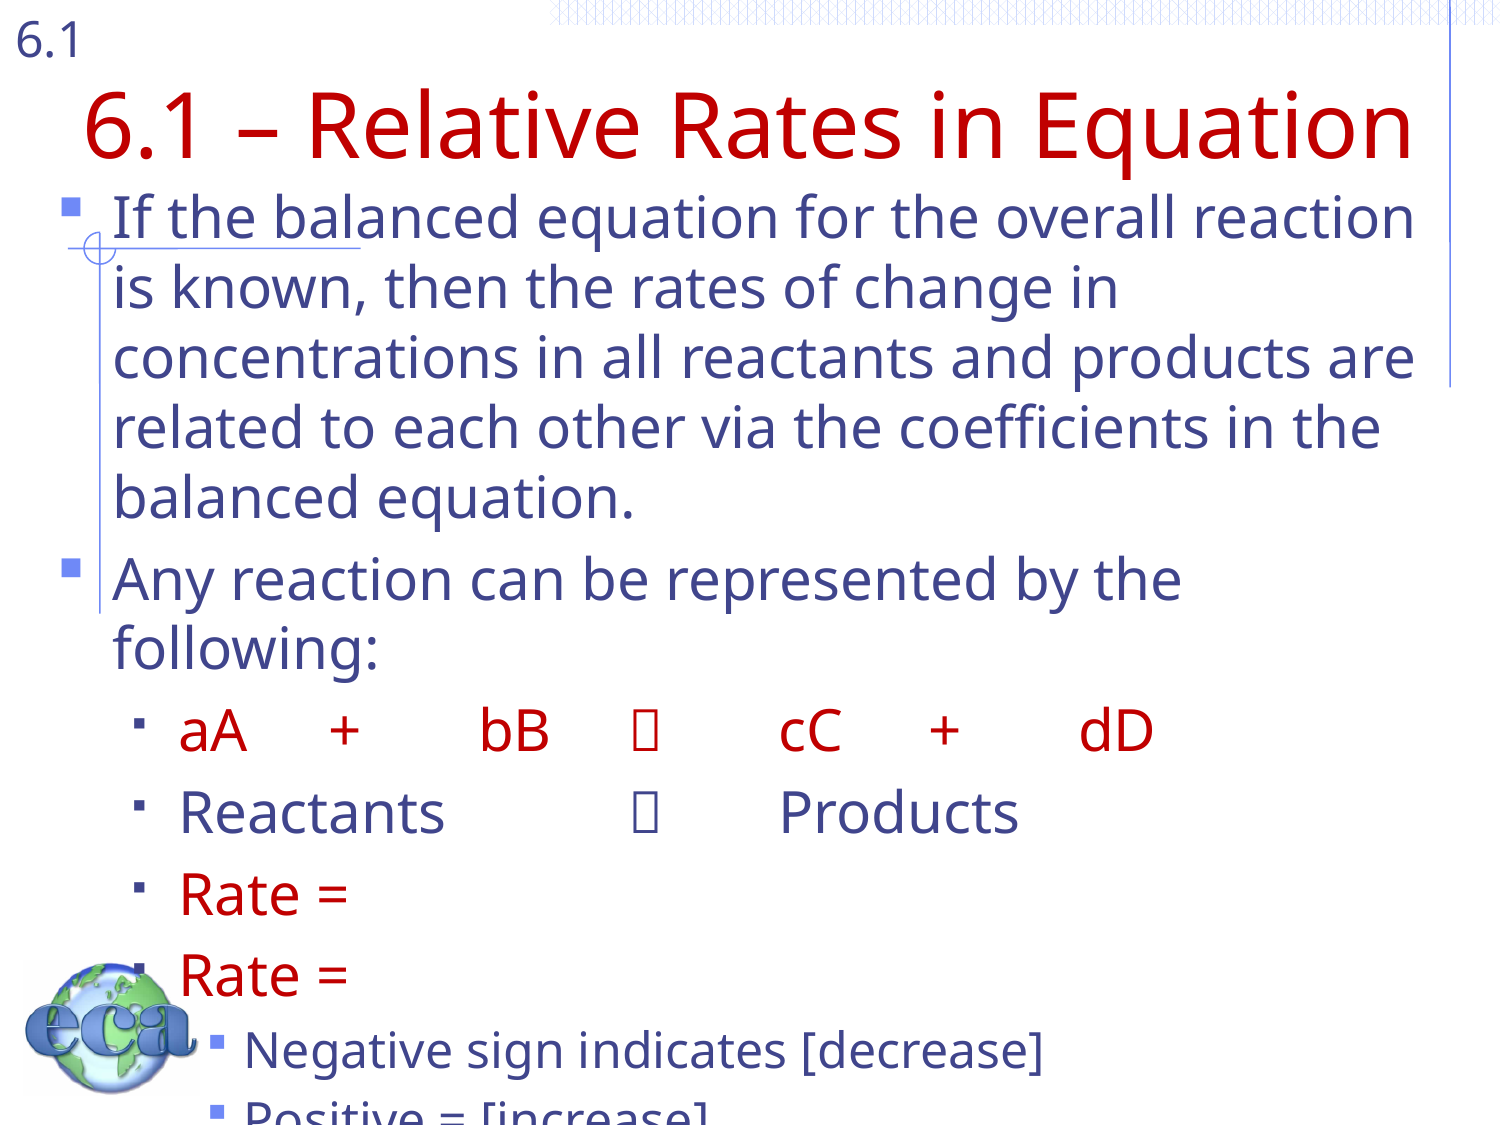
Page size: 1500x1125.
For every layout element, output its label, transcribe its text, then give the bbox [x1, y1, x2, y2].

picture [23, 960, 200, 1096]
title 6.1 – Relative Rates in Equation [17, 49, 1483, 185]
picture [189, 960, 200, 974]
